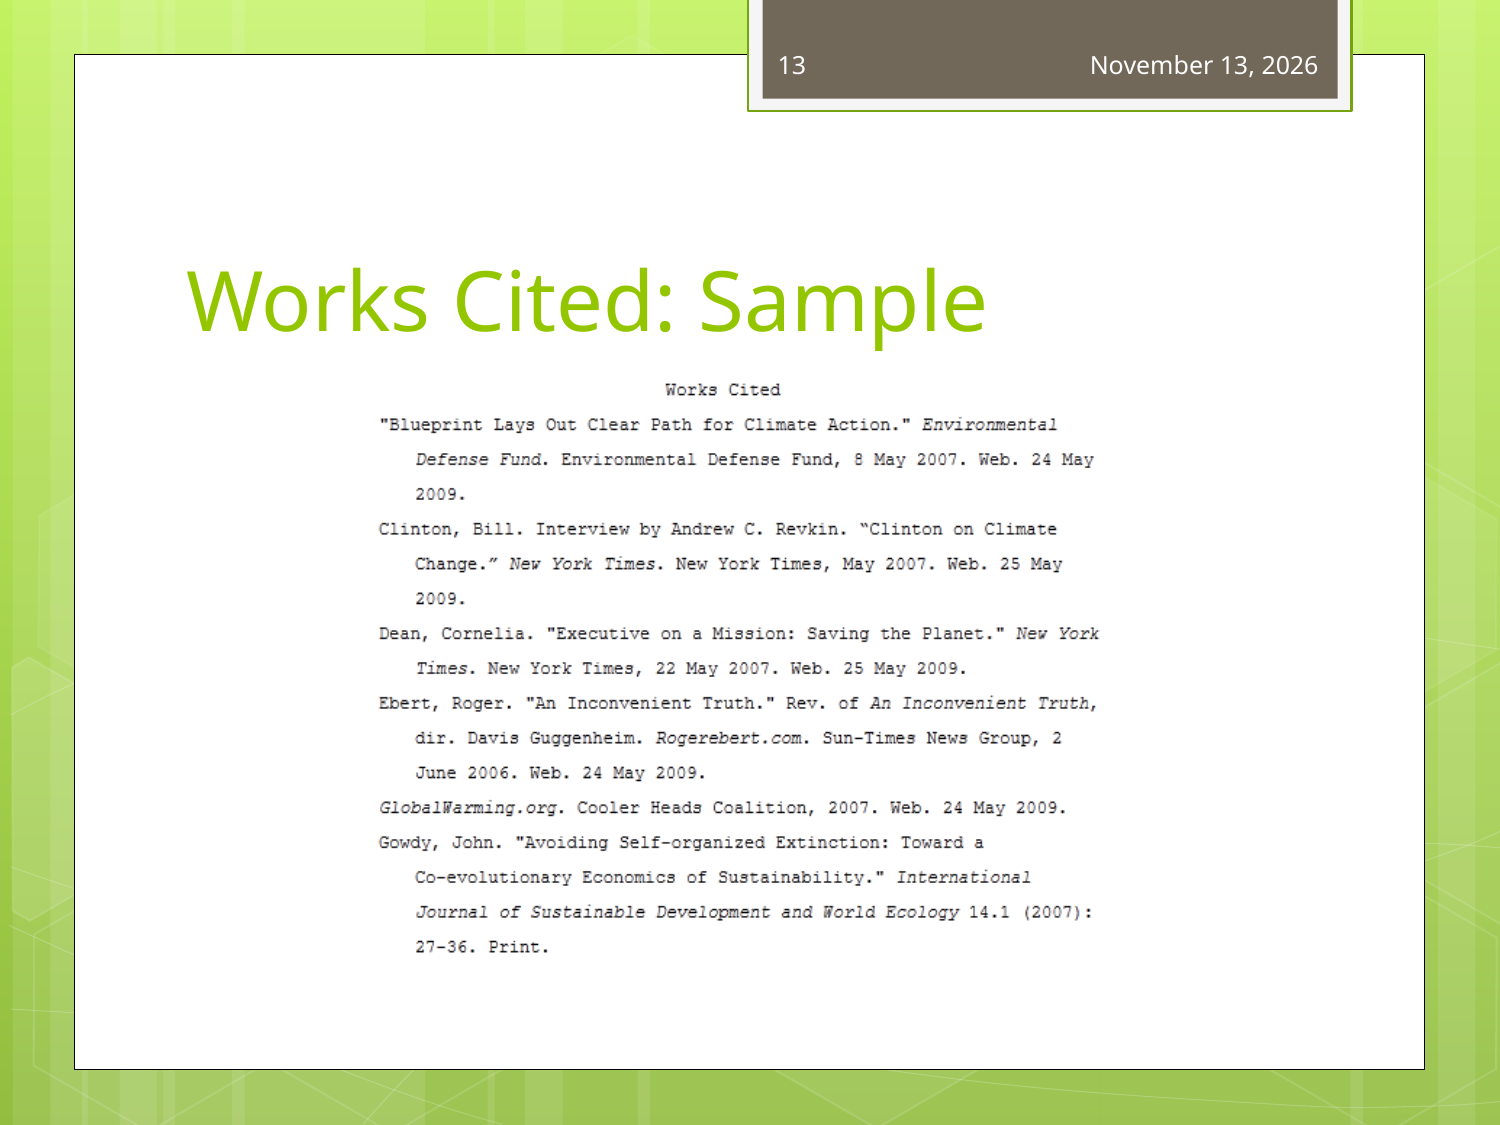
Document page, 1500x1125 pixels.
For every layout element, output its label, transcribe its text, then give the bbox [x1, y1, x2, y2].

slide_number 13 [762, 36, 982, 97]
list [333, 380, 1121, 957]
title Works Cited: Sample [171, 168, 1324, 357]
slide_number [983, 36, 1334, 97]
